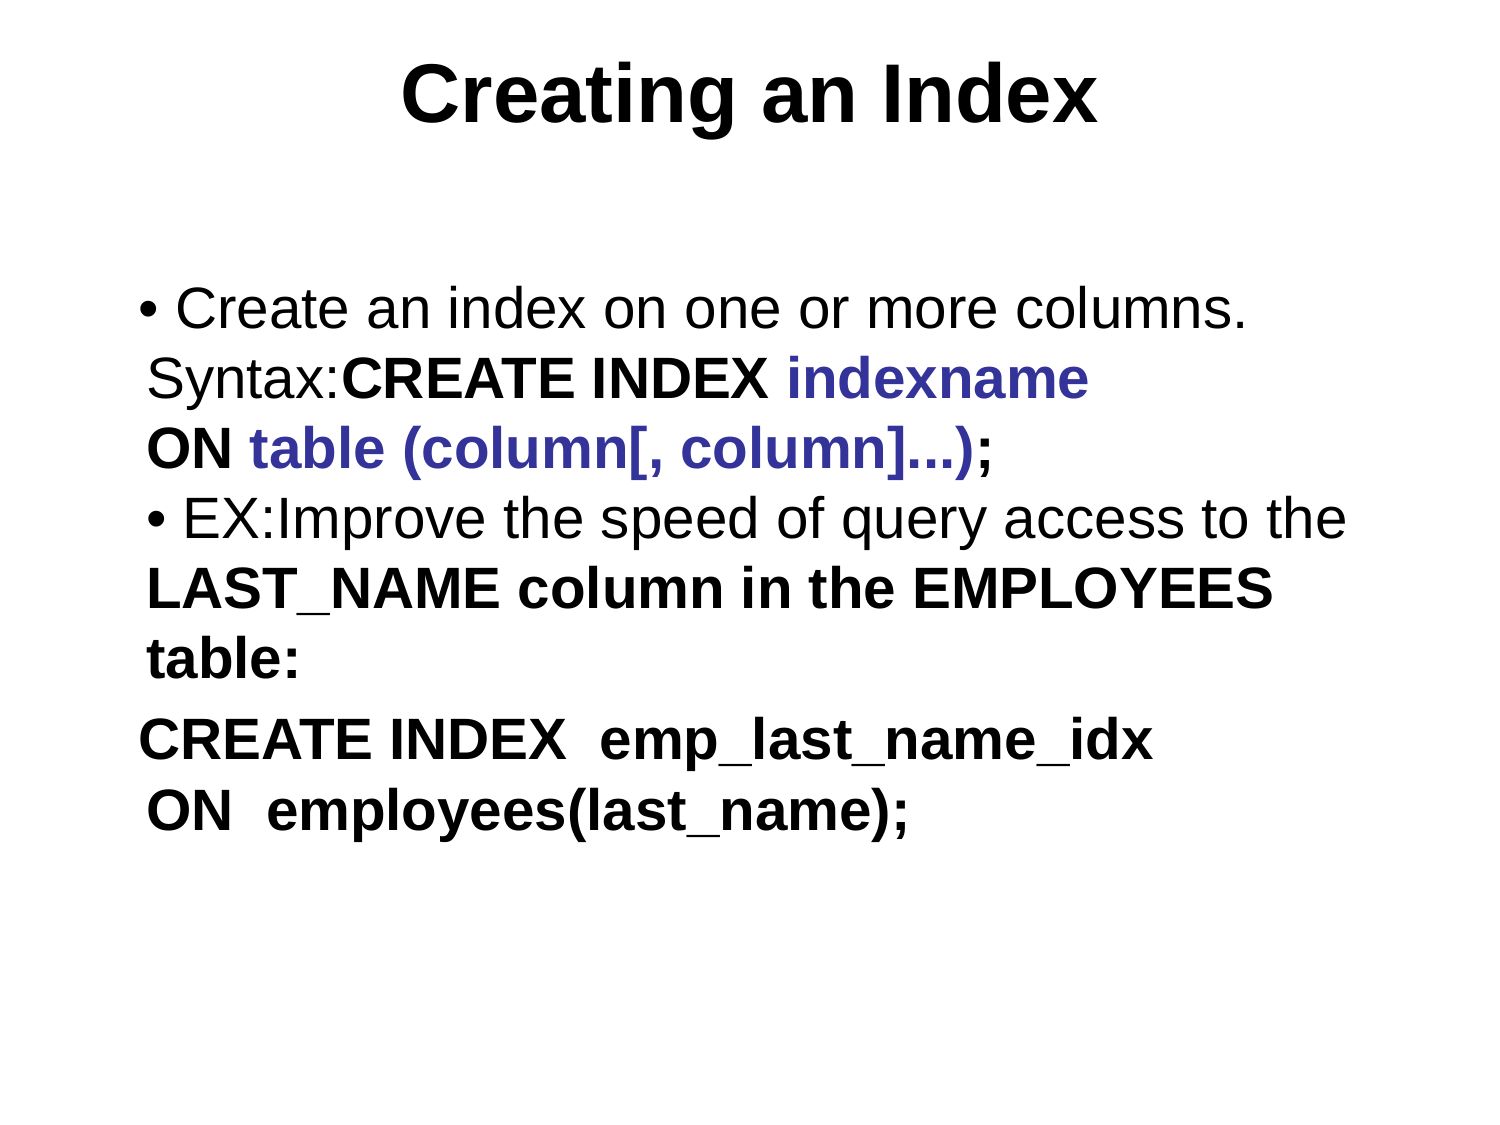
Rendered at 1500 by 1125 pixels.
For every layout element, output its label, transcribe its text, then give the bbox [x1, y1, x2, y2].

title Creating an Index [74, 44, 1426, 233]
list • Create an index on one or more columns. Syntax:CREATE INDEX indexname ON table (column[, column]...); • EX:Improve the speed of query access to the LAST_NAME column in the EMPLOYEES table: CREATE INDEX emp_last_name_idx ON employees(last_name); [74, 262, 1426, 1006]
